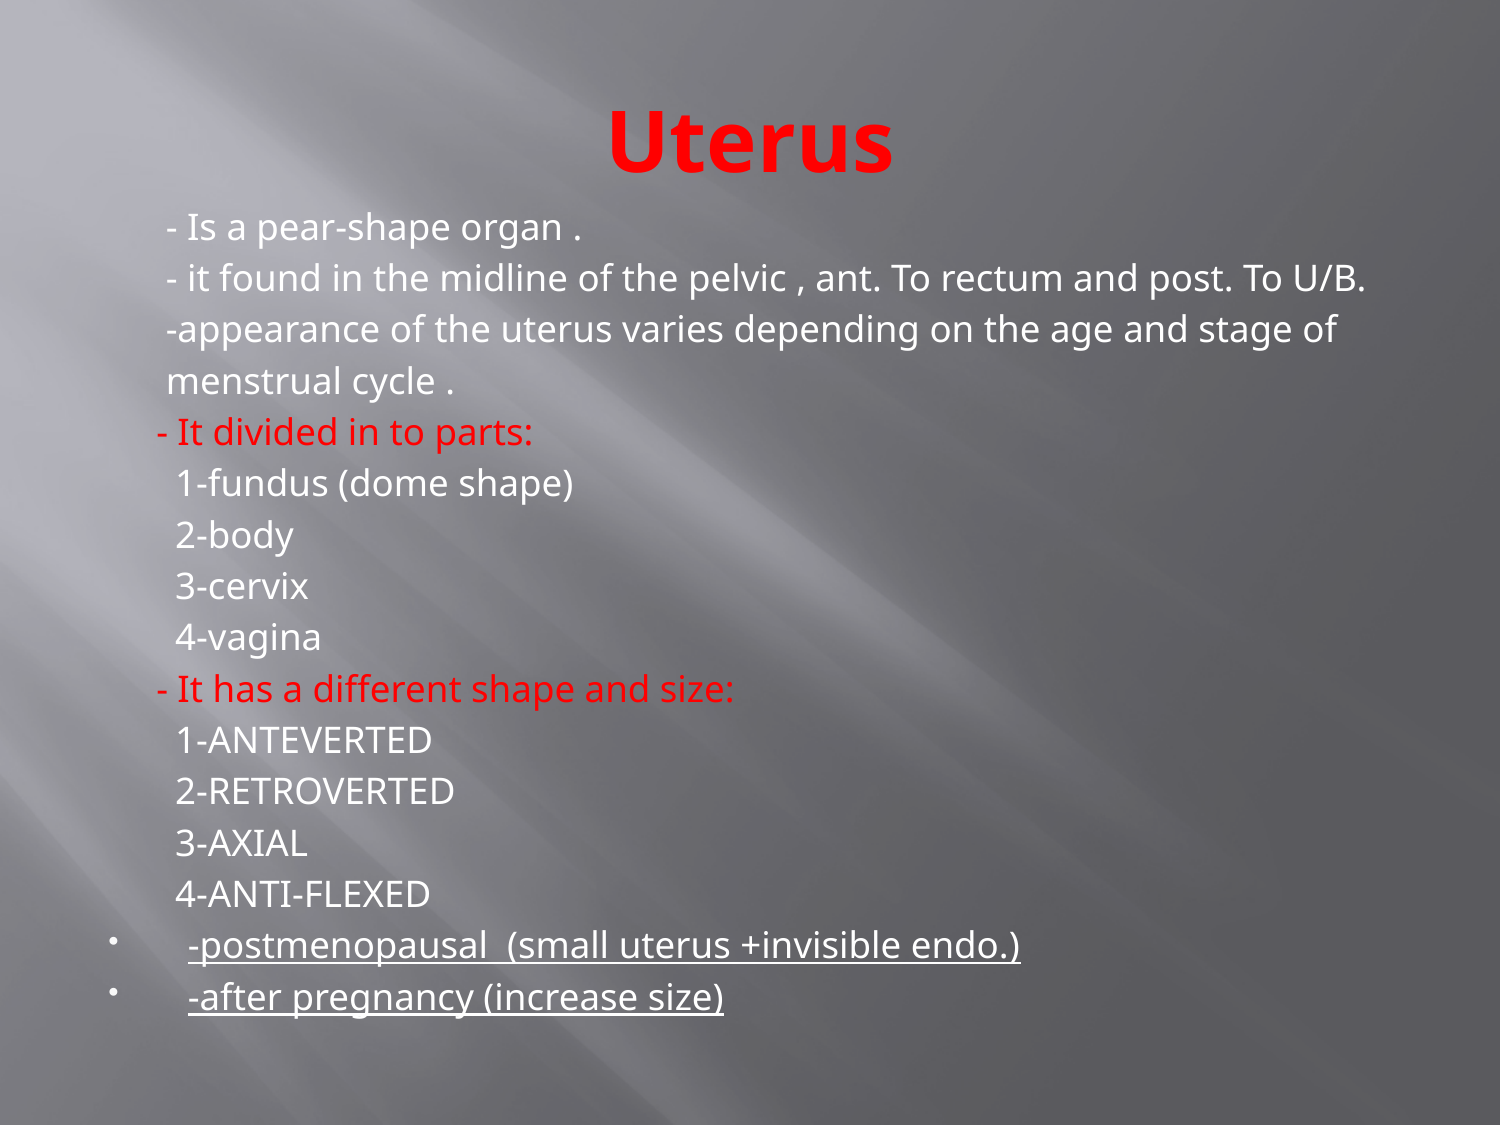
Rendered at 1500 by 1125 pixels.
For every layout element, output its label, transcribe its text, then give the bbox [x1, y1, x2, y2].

list - Is a pear-shape organ . - it found in the midline of the pelvic , ant. To rectum and post. To U/B. -appearance of the uterus varies depending on the age and stage of menstrual cycle . - It divided in to parts: 1-fundus (dome shape) 2-body 3-cervix 4-vagina - It has a different shape and size: 1-ANTEVERTED 2-RETROVERTED 3-AXIAL 4-ANTI-FLEXED -postmenopausal (small uterus +invisible endo.) -after pregnancy (increase size) [75, 196, 1425, 1047]
title Uterus [75, 45, 1425, 196]
